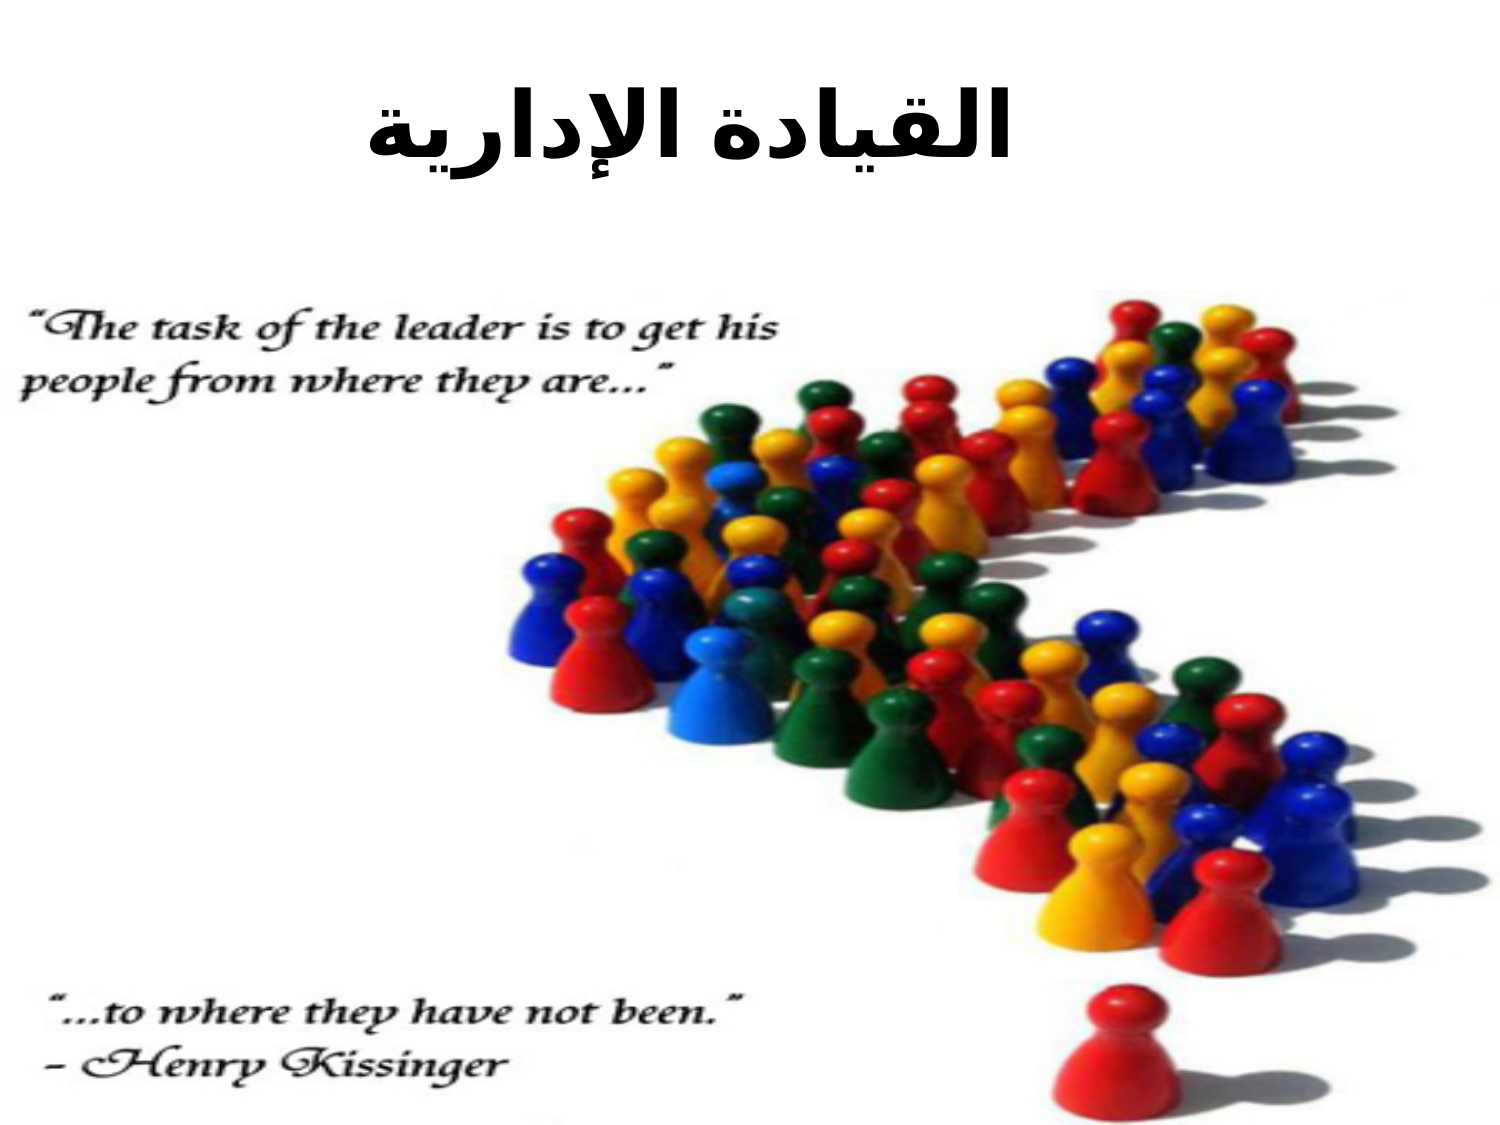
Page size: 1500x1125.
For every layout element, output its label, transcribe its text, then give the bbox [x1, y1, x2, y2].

picture [0, 290, 1500, 1125]
title القيادة الإدارية [52, 0, 1329, 242]
